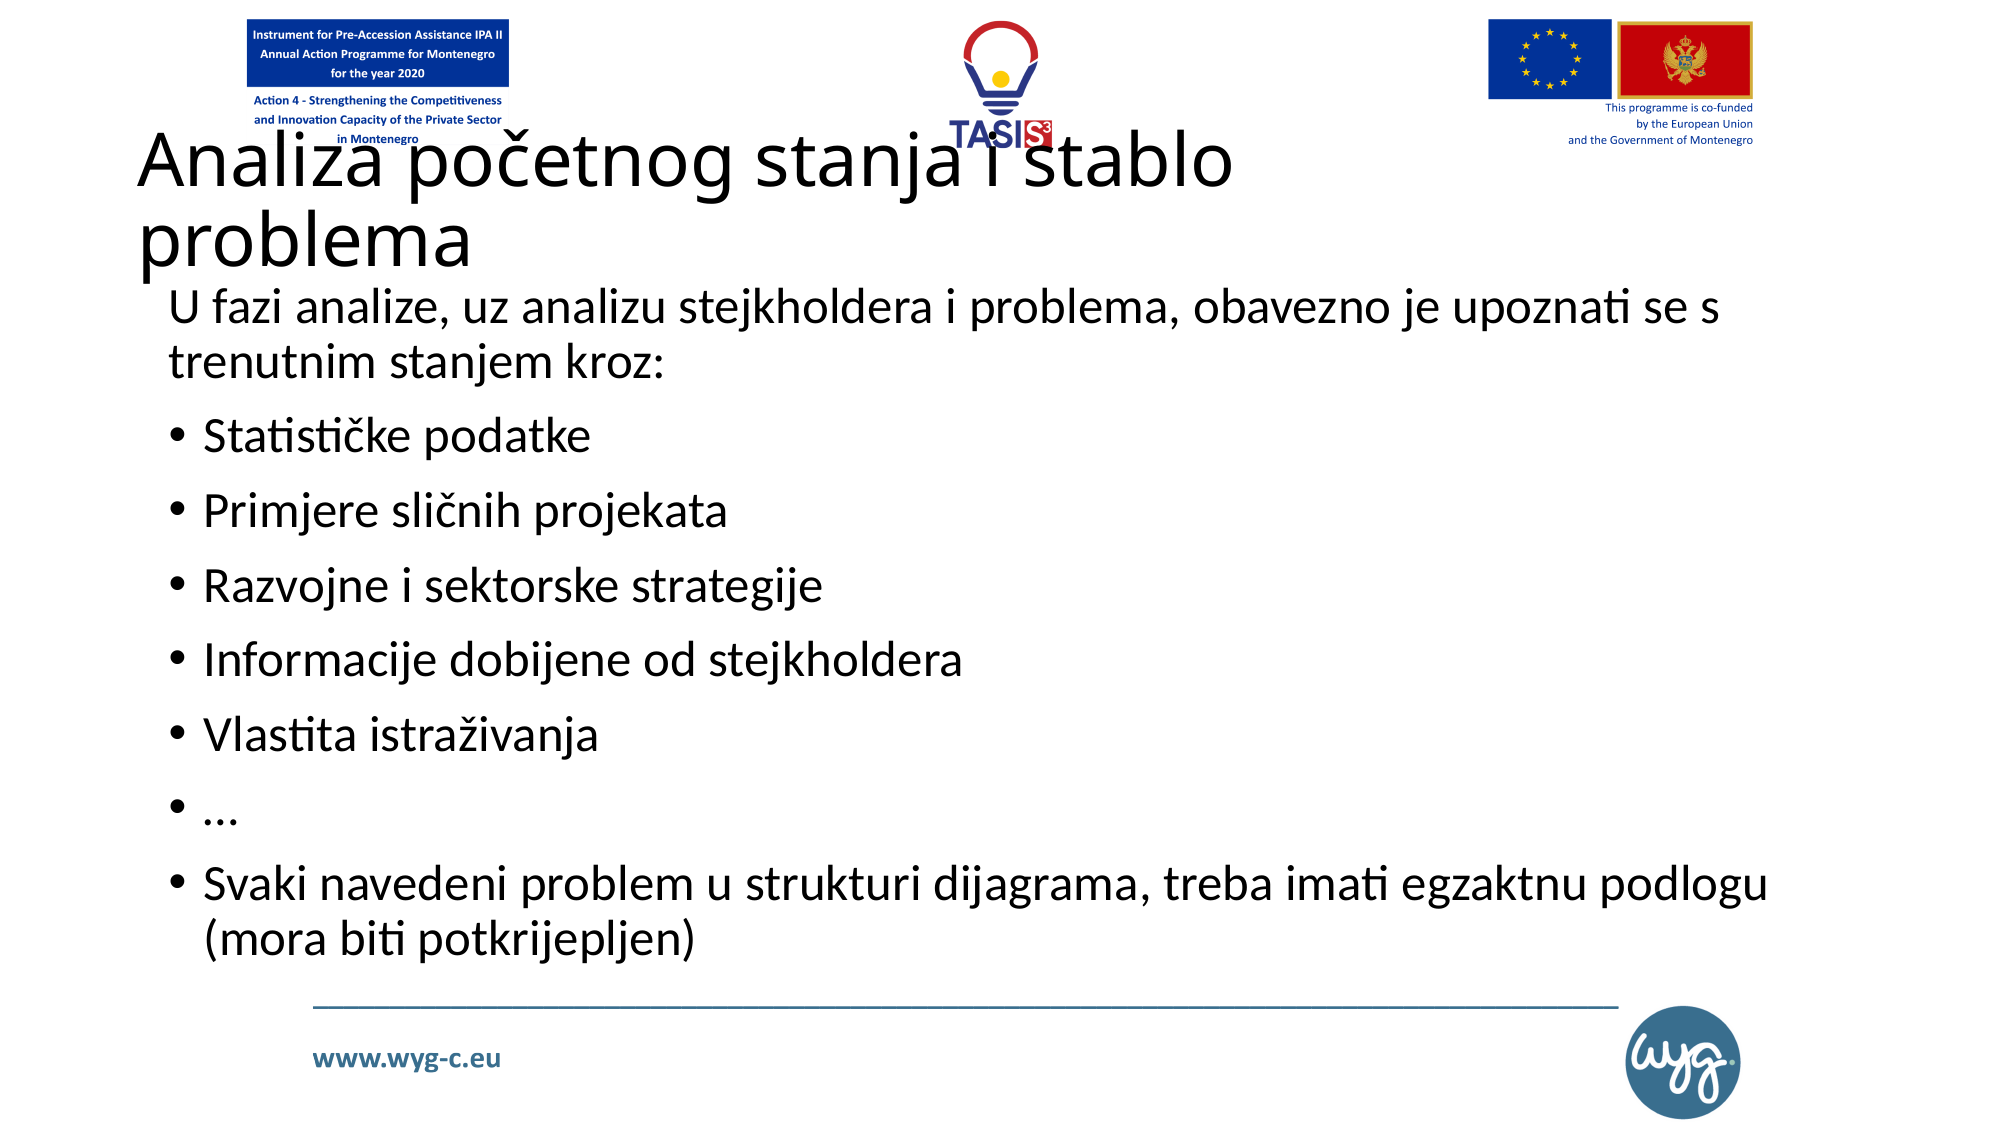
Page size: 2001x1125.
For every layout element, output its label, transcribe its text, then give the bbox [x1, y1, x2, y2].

list U fazi analize, uz analizu stejkholdera i problema, obavezno je upoznati se s trenutnim stanjem kroz: Statističke podatke Primjere sličnih projekata Razvojne i sektorske strategije Informacije dobijene od stejkholdera Vlastita istraživanja … Svaki navedeni problem u strukturi dijagrama, treba imati egzaktnu podlogu (mora biti potkrijepljen) [153, 272, 1832, 978]
title Analiza početnog stanja i stablo problema [122, 114, 1437, 291]
picture [312, 1000, 1743, 1125]
picture [246, 19, 1753, 149]
